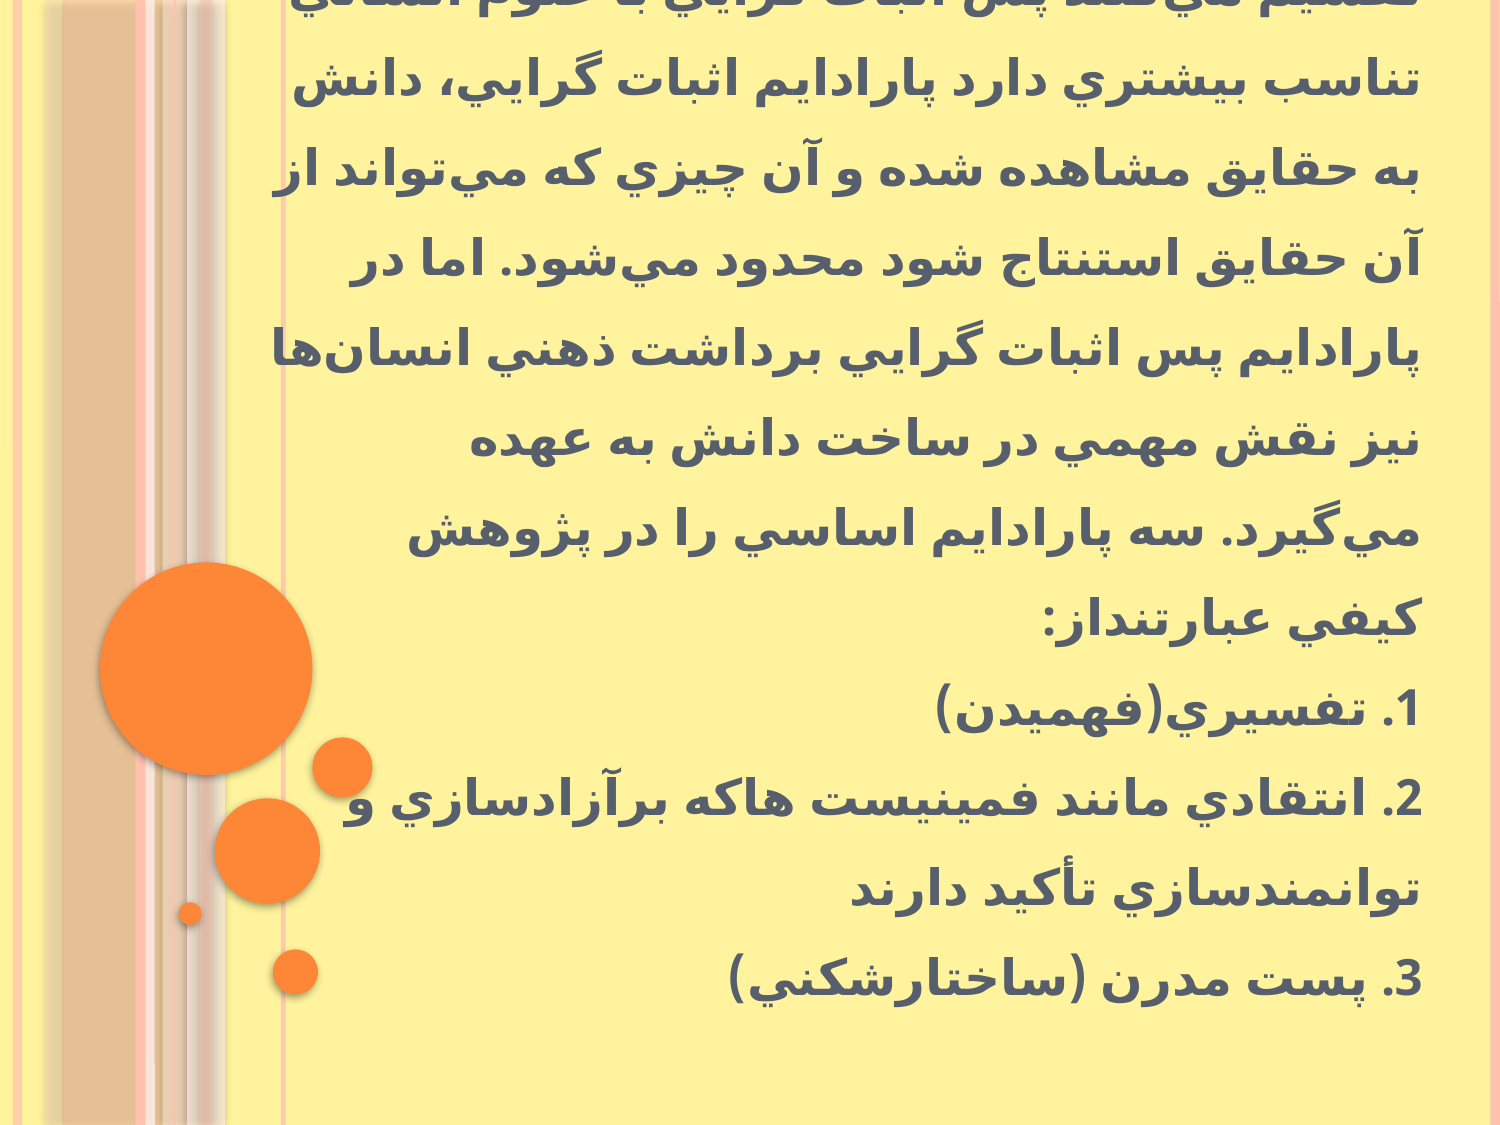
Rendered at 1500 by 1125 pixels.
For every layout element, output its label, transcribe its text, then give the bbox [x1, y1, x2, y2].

title برخي از دانشمندان علوم اجتماعي پارادايم ها را به دو بخش عمده اثبات گرايي و پس اثبات گرايي تقسيم مي‌كنند پس اثبات گرايي با علوم انساني تناسب بيشتري دارد پارادايم اثبات گرايي، دانش به حقايق مشاهده شده و آن چيزي كه مي‌تواند از آن حقايق استنتاج شود محدود مي‌شود. اما در پارادايم پس اثبات گرايي برداشت ذهني انسان‌ها نيز نقش مهمي در ساخت دانش به عهده مي‌گيرد. سه پارادايم اساسي را در پژوهش كيفي عبارتنداز: 1. تفسيري(فهميدن) 2. انتقادي مانند فمینیست هاكه برآزادسازي و توانمندسازي تأكيد دارند 3. پست مدرن (ساختارشكني) [249, 50, 1438, 1013]
